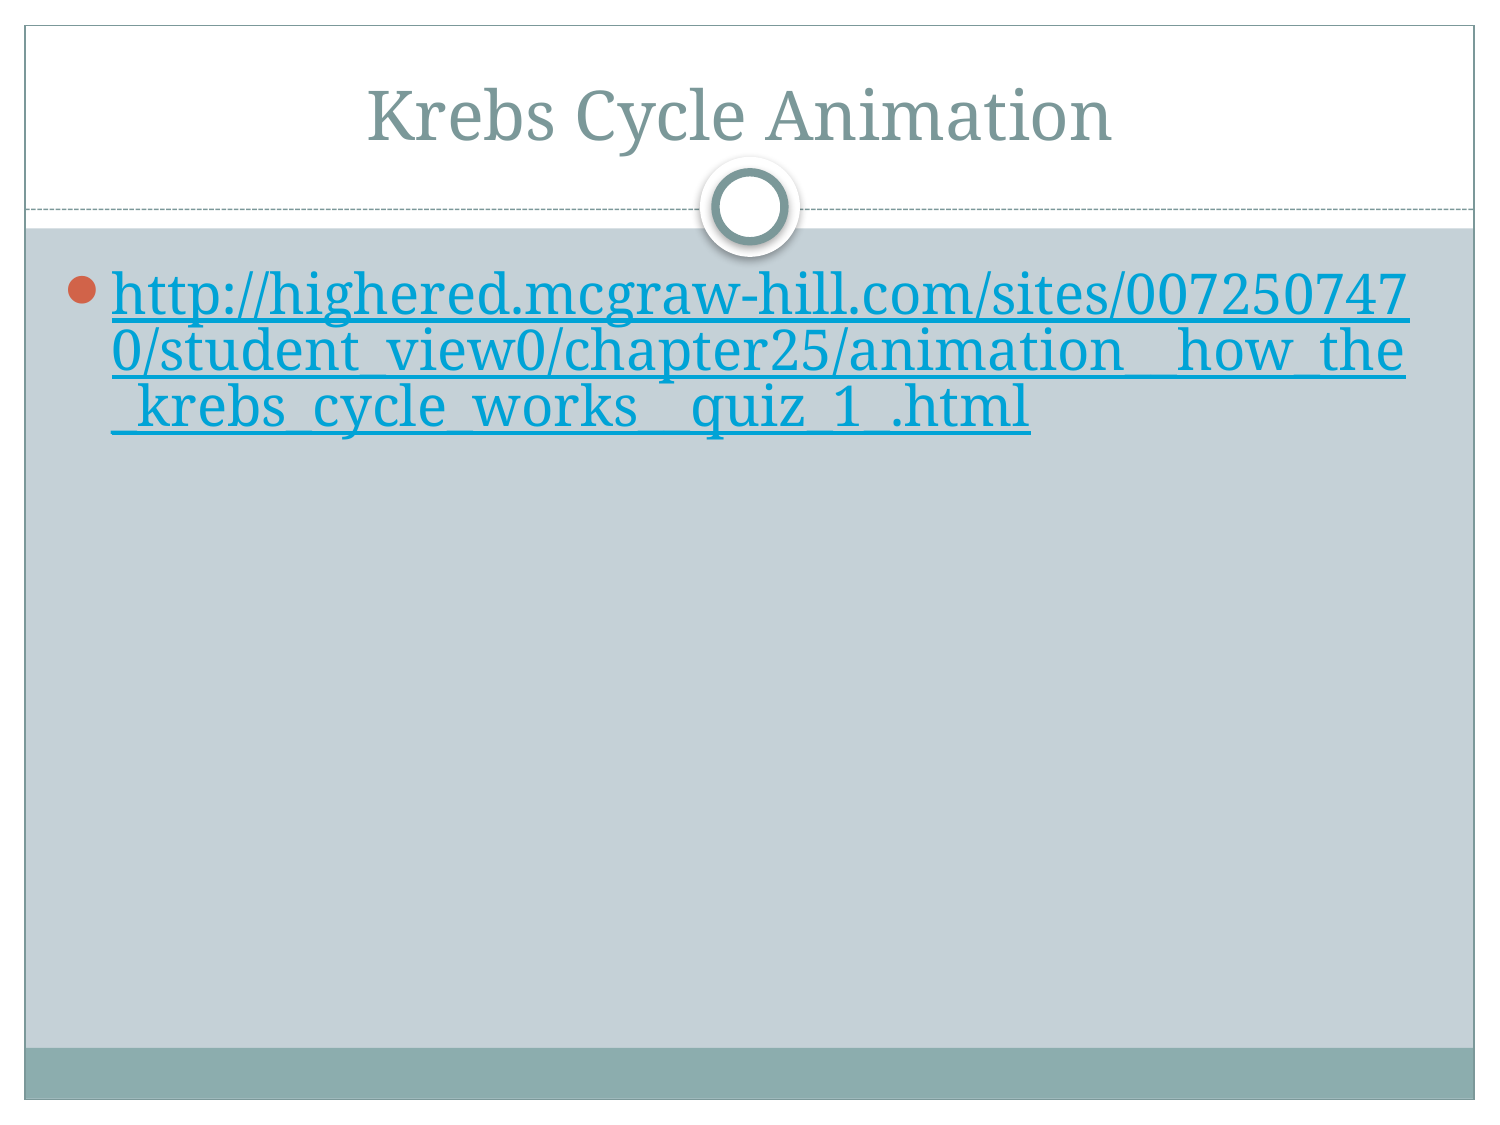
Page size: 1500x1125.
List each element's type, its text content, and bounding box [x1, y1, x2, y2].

list http://highered.mcgraw-hill.com/sites/0072507470/student_view0/chapter25/animation__how_the_krebs_cycle_works__quiz_1_.html [49, 250, 1445, 1001]
title Krebs Cycle Animation [49, 37, 1450, 162]
